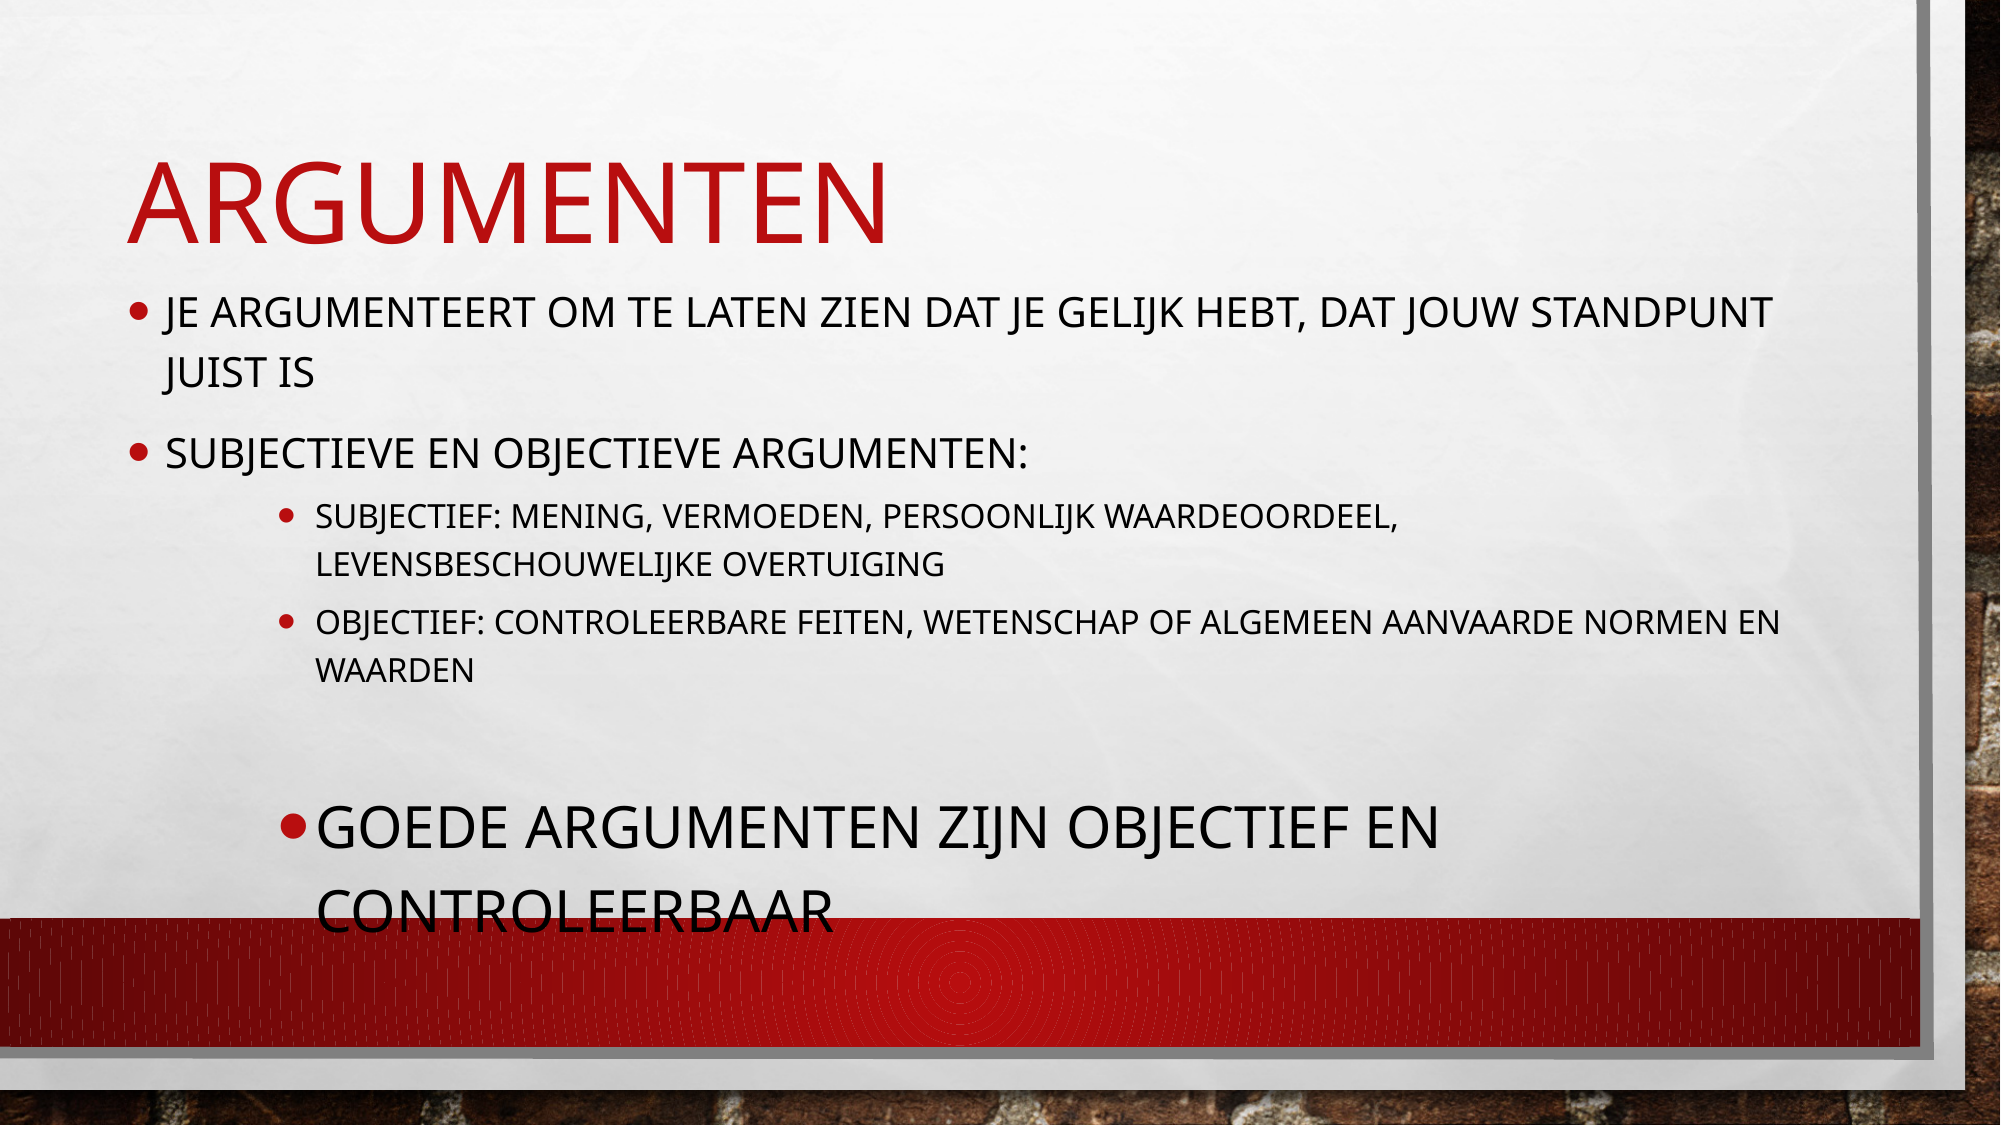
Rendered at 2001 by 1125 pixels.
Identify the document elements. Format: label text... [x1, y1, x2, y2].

picture [0, 0, 2000, 1125]
title Argumenten [112, 112, 1818, 302]
list Je argumenteert om te laten zien dat je gelijk hebt, dat jouw standpunt juist is Subjectieve en objectieve argumenten: Subjectief: mening, vermoeden, persoonlijk waardeoordeel, levensbeschouwelijke overtuiging Objectief: Controleerbare feiten, wetenschap of algemeen aanvaarde normen en waarden Goede Argumenten zijn objectief en controleerbaar [112, 338, 1818, 882]
